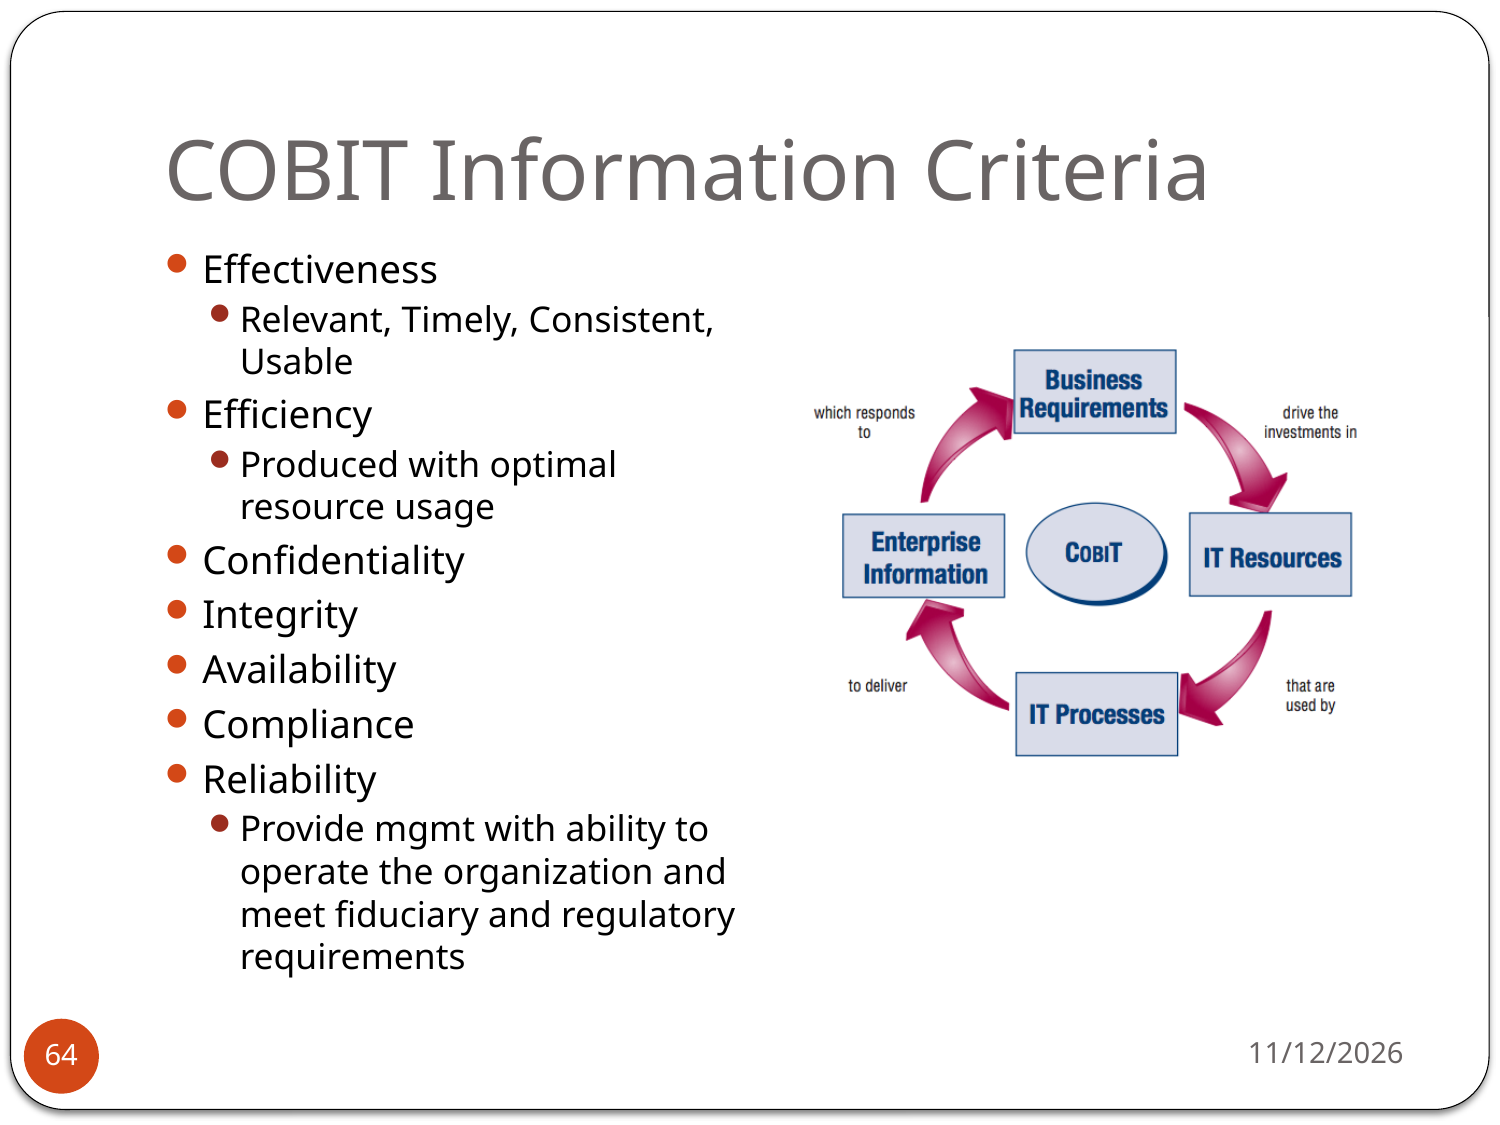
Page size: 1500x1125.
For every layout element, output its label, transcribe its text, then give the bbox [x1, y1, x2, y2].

picture [809, 329, 1361, 765]
slide_number 64 [23, 1018, 99, 1094]
list Effectiveness Relevant, Timely, Consistent, Usable Efficiency Produced with optimal resource usage Confidentiality Integrity Availability Compliance Reliability Provide mgmt with ability to operate the organization and meet fiduciary and regulatory requirements [150, 237, 765, 988]
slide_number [1012, 1015, 1419, 1094]
title COBIT Information Criteria [150, 45, 1425, 233]
